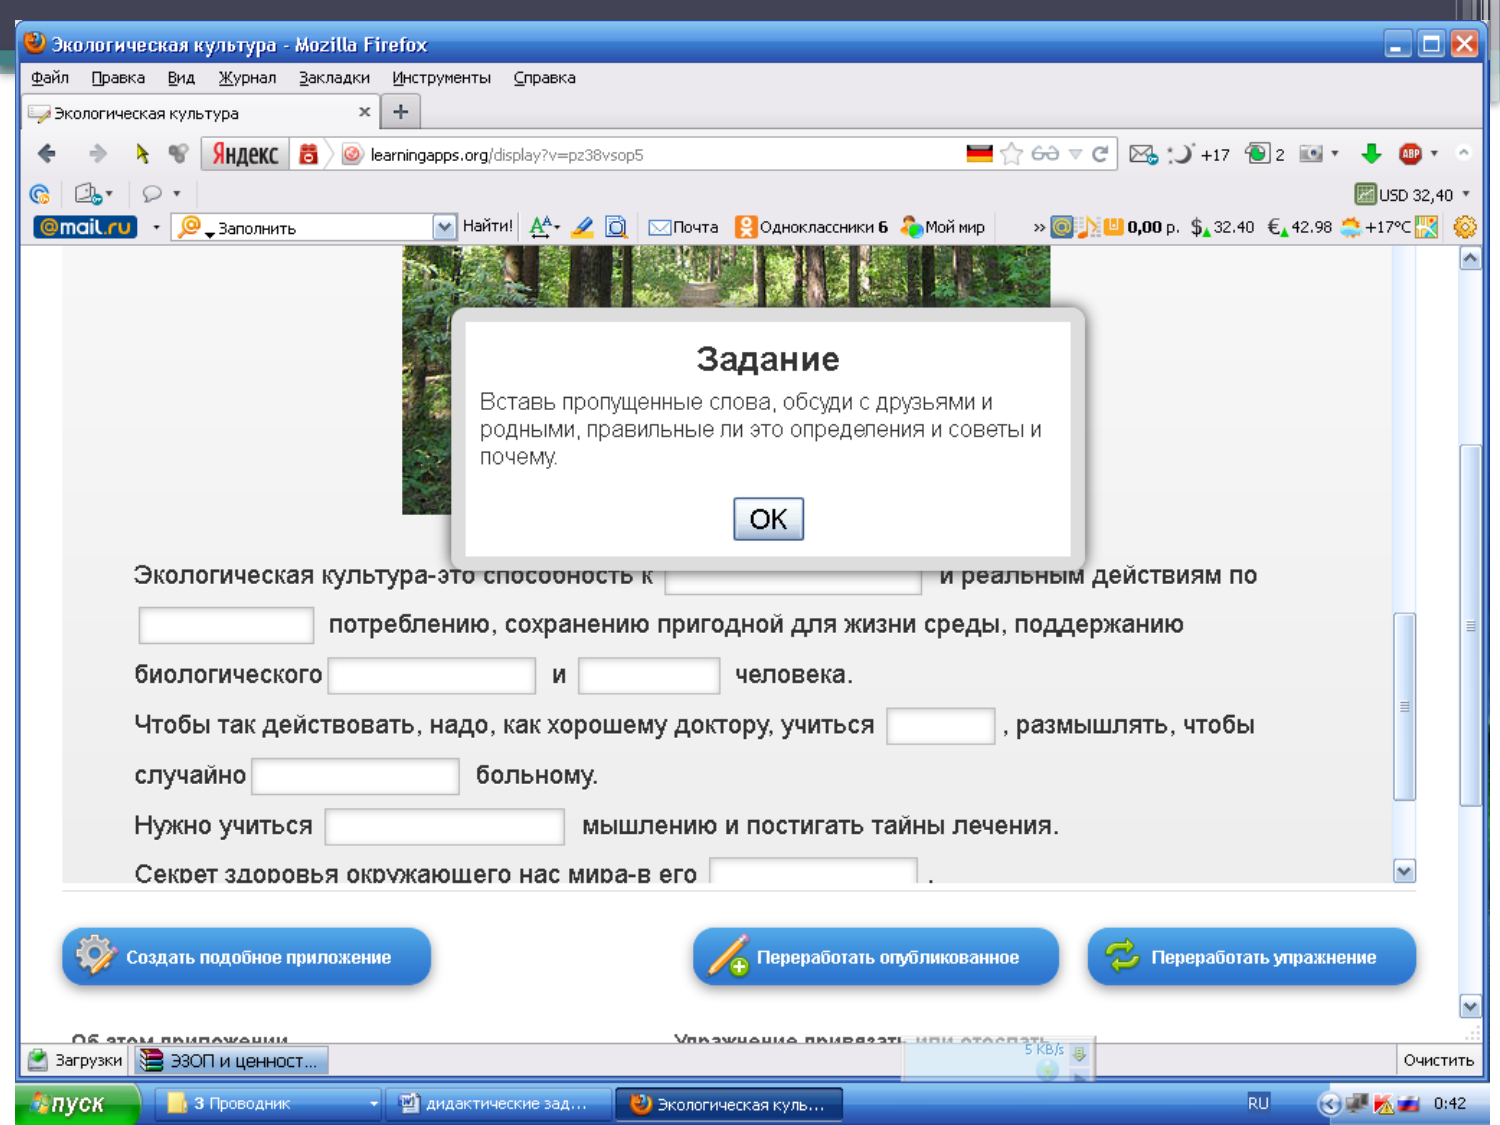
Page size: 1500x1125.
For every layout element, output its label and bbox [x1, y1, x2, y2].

text_box [5, 0, 1500, 1125]
